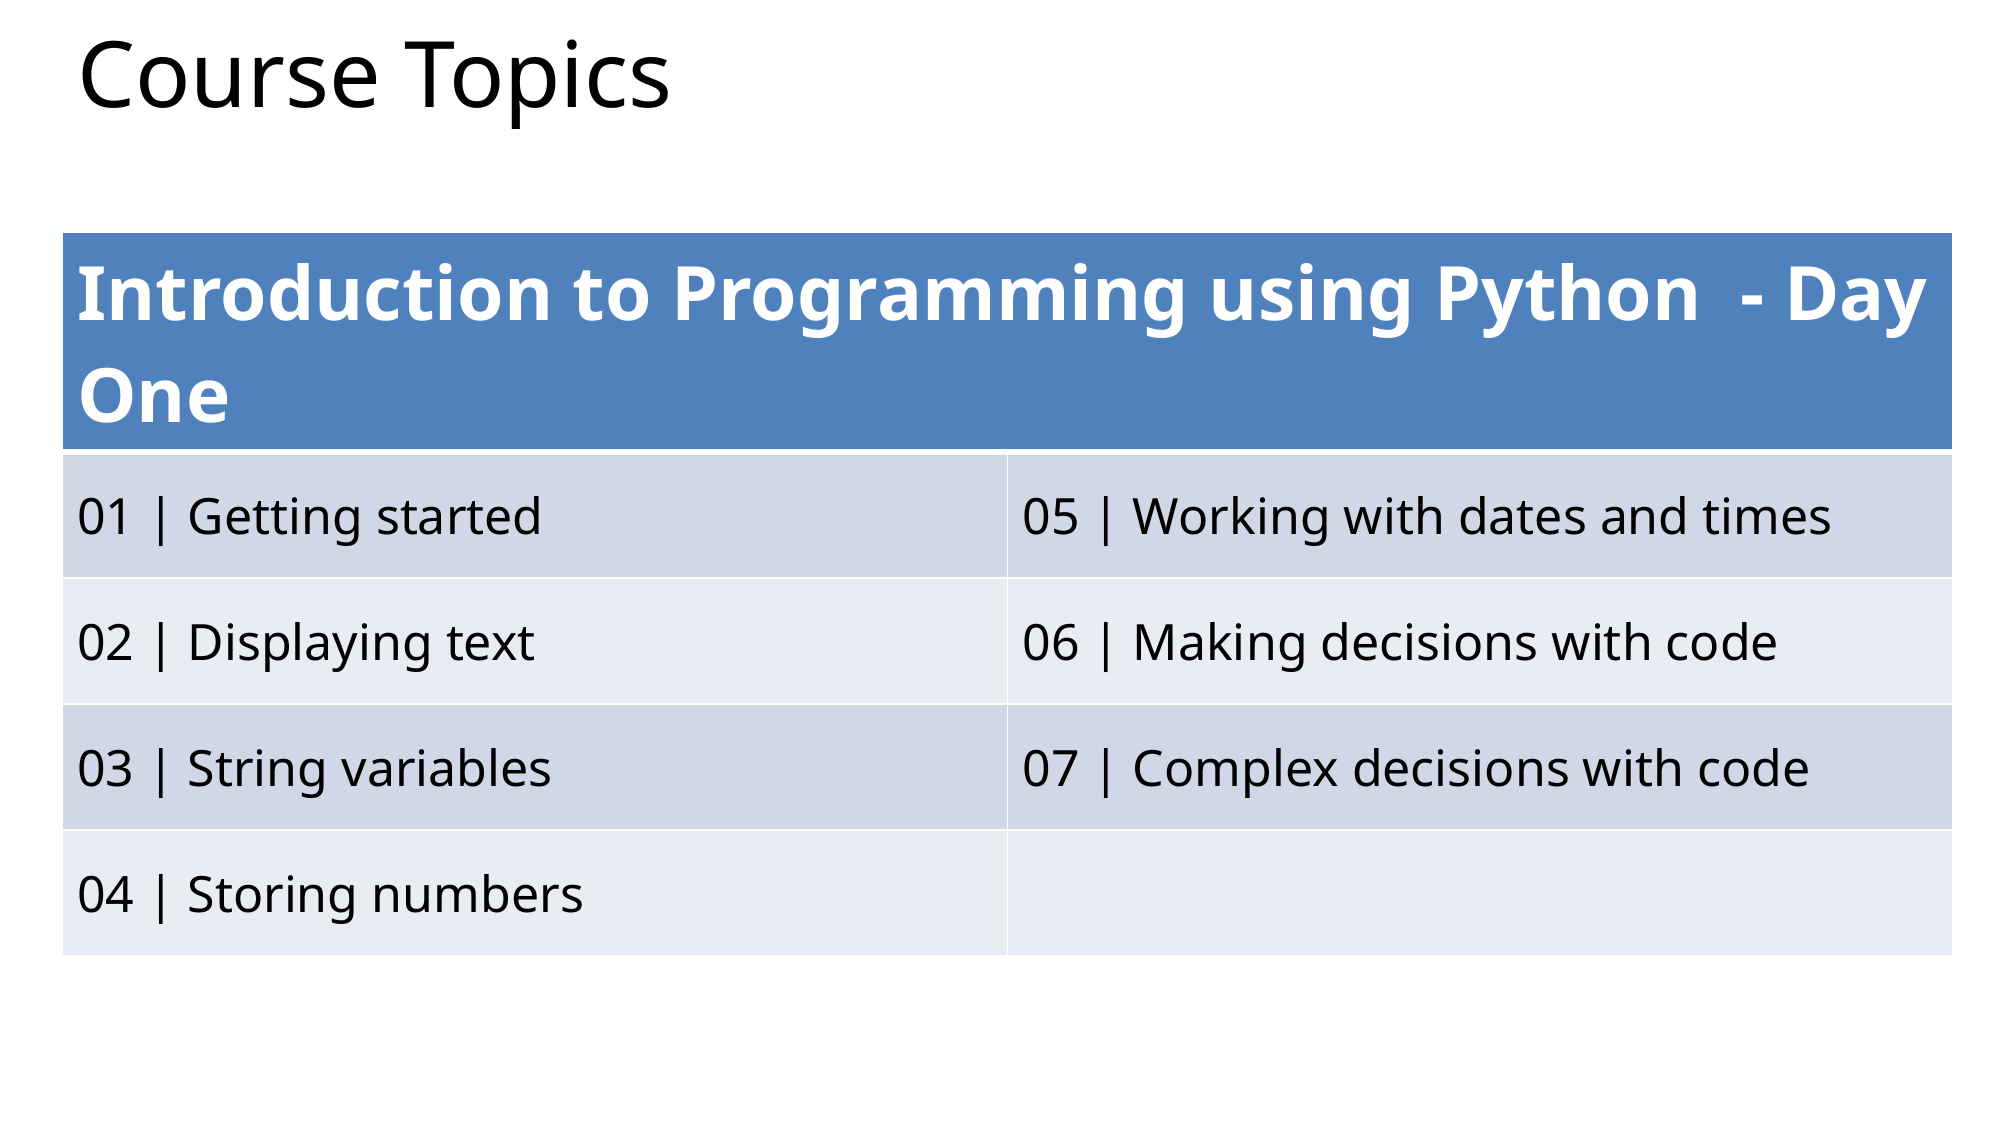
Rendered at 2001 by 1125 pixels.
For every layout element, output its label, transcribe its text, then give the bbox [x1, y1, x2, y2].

table_cell 05 | Working with dates and times [1008, 455, 1952, 577]
table_cell [1008, 831, 1952, 955]
table_cell 07 | Complex decisions with code [1008, 705, 1952, 829]
table_cell 04 | Storing numbers [63, 831, 1007, 955]
title Course Topics [62, 29, 1953, 205]
table_cell 02 | Displaying text [63, 579, 1007, 703]
table_cell 01 | Getting started [63, 455, 1007, 577]
table_cell 06 | Making decisions with code [1008, 579, 1952, 703]
table_header Introduction to Programming using Python - Day One [63, 233, 1952, 449]
table_cell 03 | String variables [63, 705, 1007, 829]
